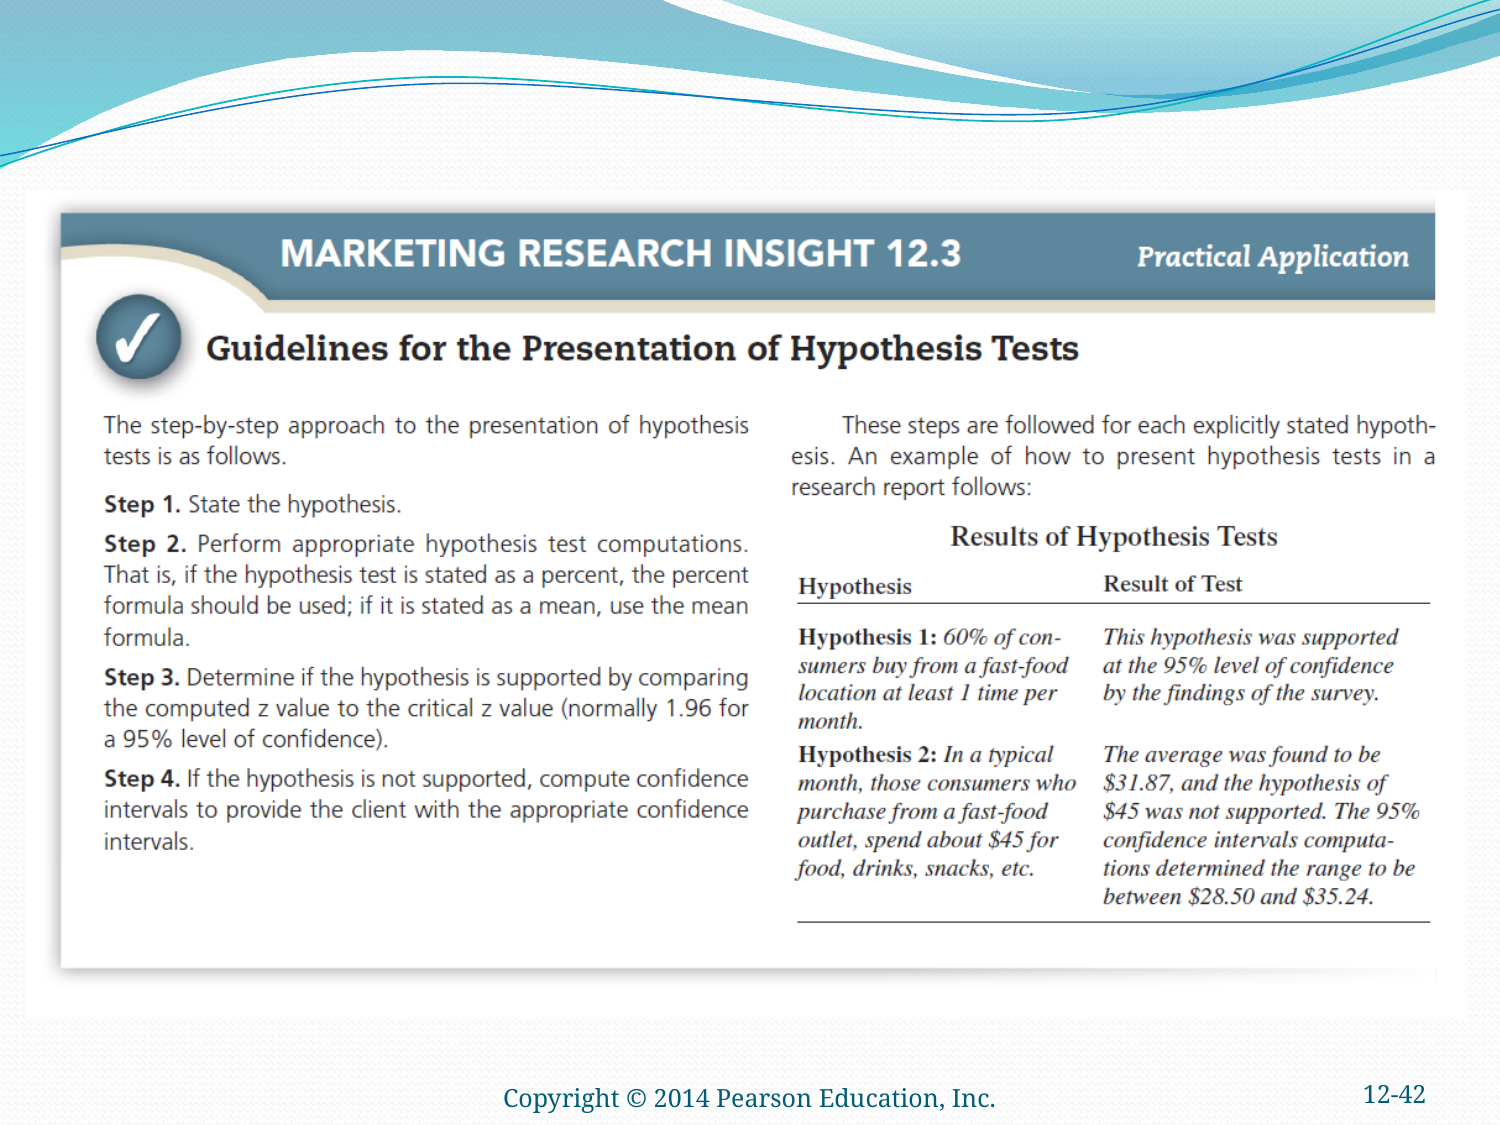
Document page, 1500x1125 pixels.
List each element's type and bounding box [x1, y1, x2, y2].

picture [25, 190, 1465, 1019]
